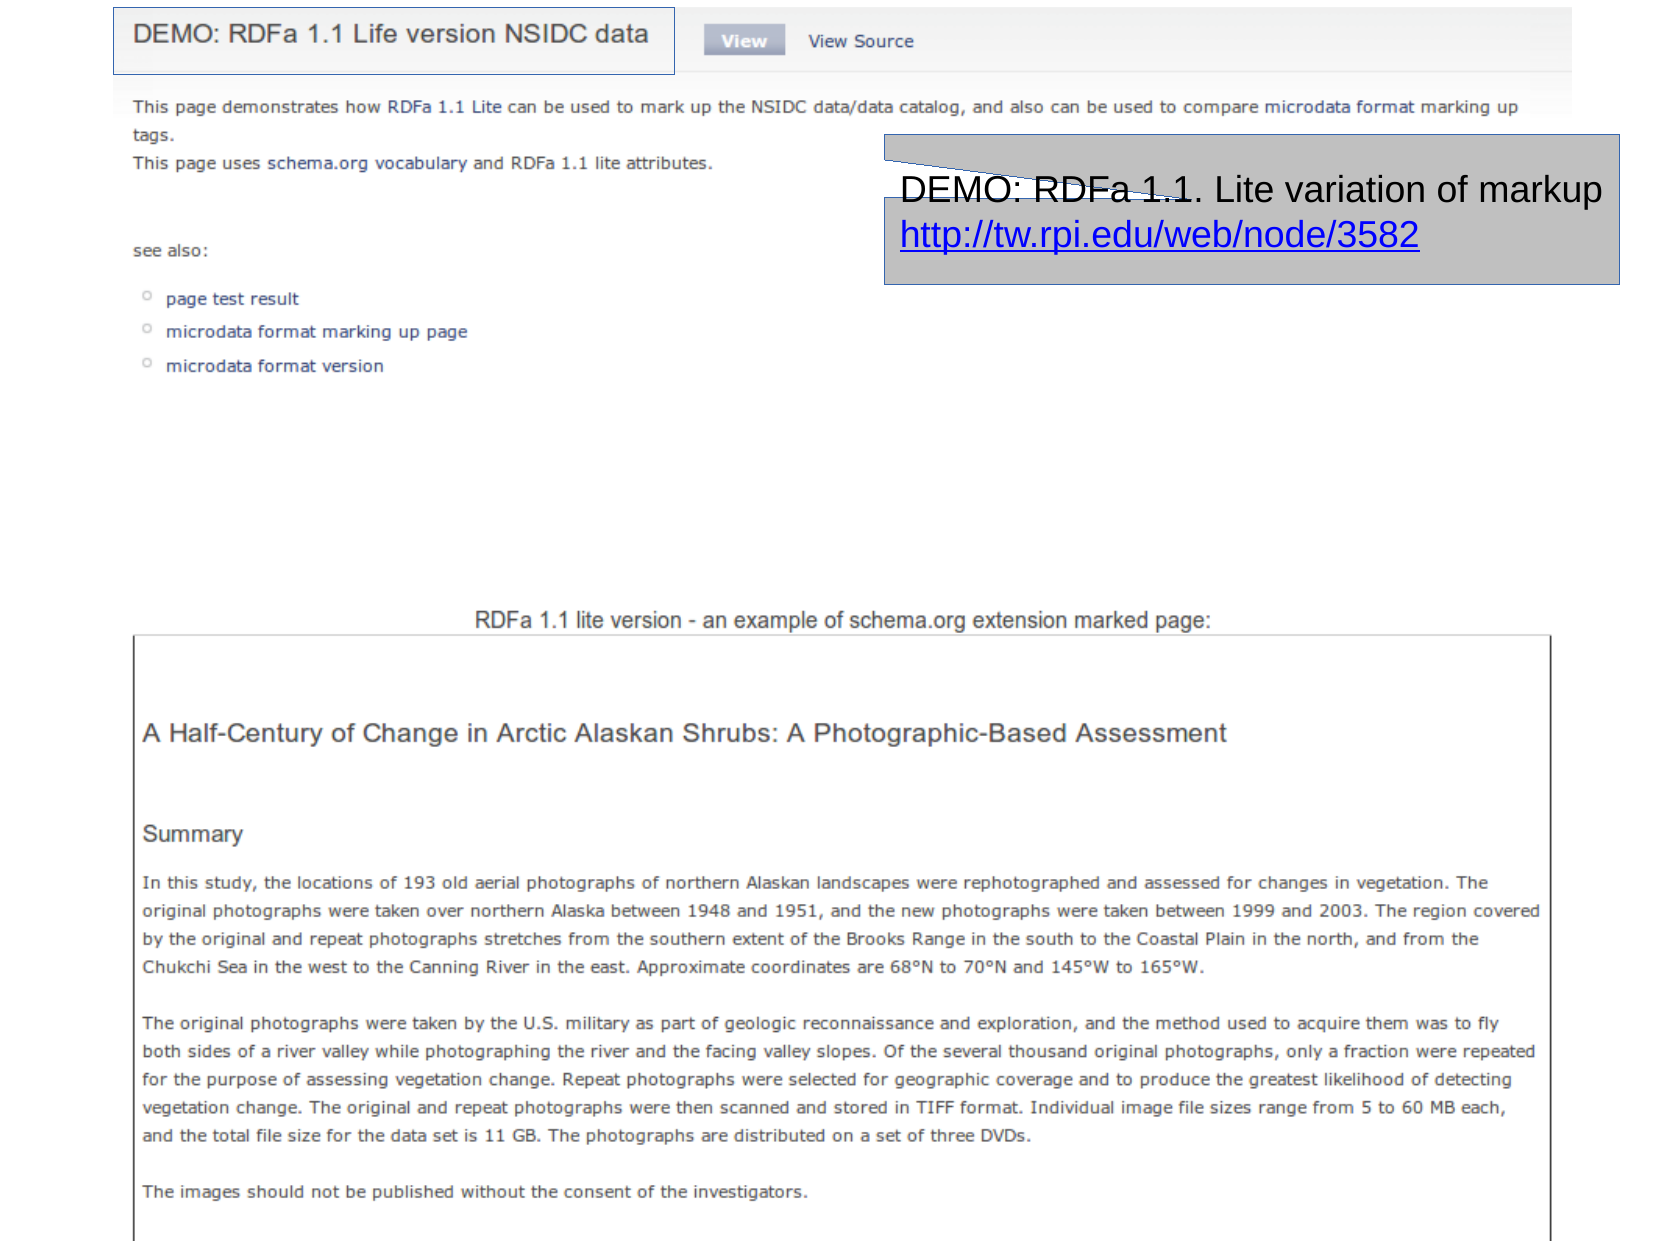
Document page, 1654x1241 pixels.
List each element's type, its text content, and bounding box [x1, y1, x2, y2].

text_box DEMO: RDFa 1.1. Lite variation of markup http://tw.rpi.edu/web/node/3582 [1577, 134, 1620, 285]
picture [113, 7, 1573, 1241]
